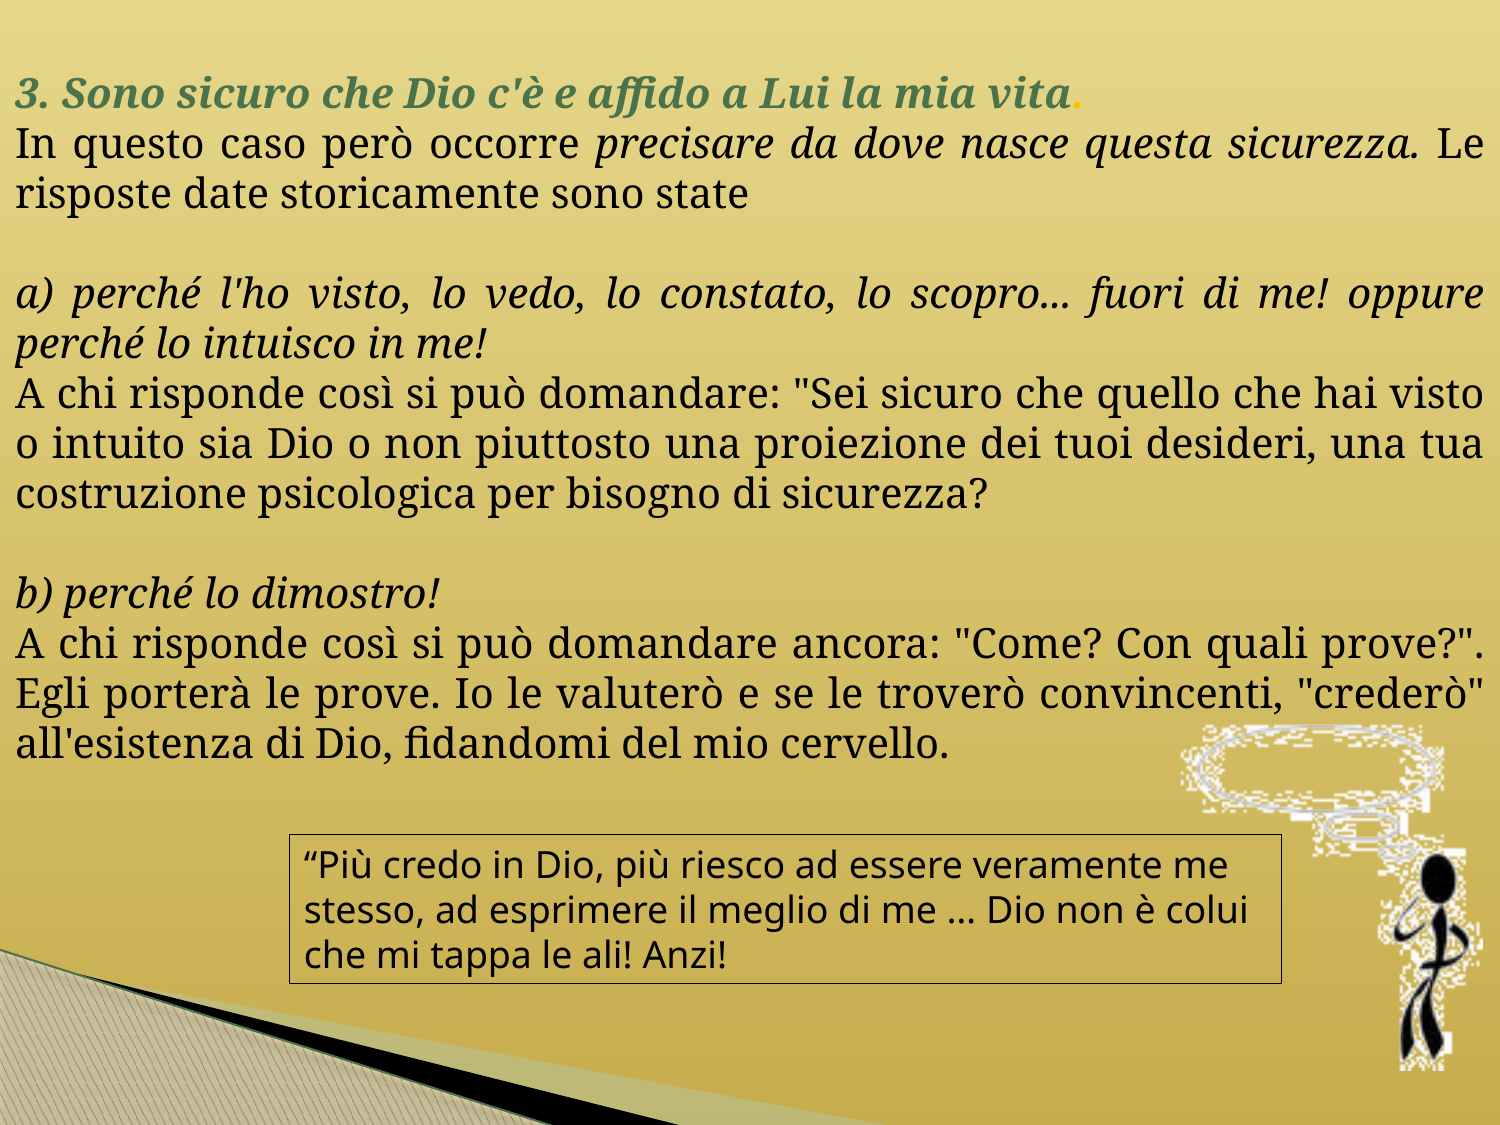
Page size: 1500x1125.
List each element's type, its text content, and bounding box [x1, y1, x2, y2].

text_box “Più credo in Dio, più riesco ad essere veramente me stesso, ad esprimere il meglio di me … Dio non è colui che mi tappa le ali! Anzi! [289, 834, 1110, 984]
picture [1115, 703, 1483, 1071]
text_box 3. Sono sicuro che Dio c'è e affido a Lui la mia vita. In questo caso però occorre precisare da dove nasce questa sicurezza. Le risposte date storicamente sono state a) perché l'ho visto, lo vedo, lo constato, lo scopro... fuori di me! oppure perché lo intuisco in me! A chi risponde così si può domandare: "Sei sicuro che quello che hai visto o intuito sia Dio o non piuttosto una proiezione dei tuoi desideri, una tua costruzione psicologica per bisogno di sicurezza? b) perché lo dimostro! A chi risponde così si può domandare ancora: "Come? Con quali prove?". Egli porterà le prove. Io le valuterò e se le troverò convincenti, "crederò" all'esistenza di Dio, fidandomi del mio cervello. [0, 59, 1500, 775]
